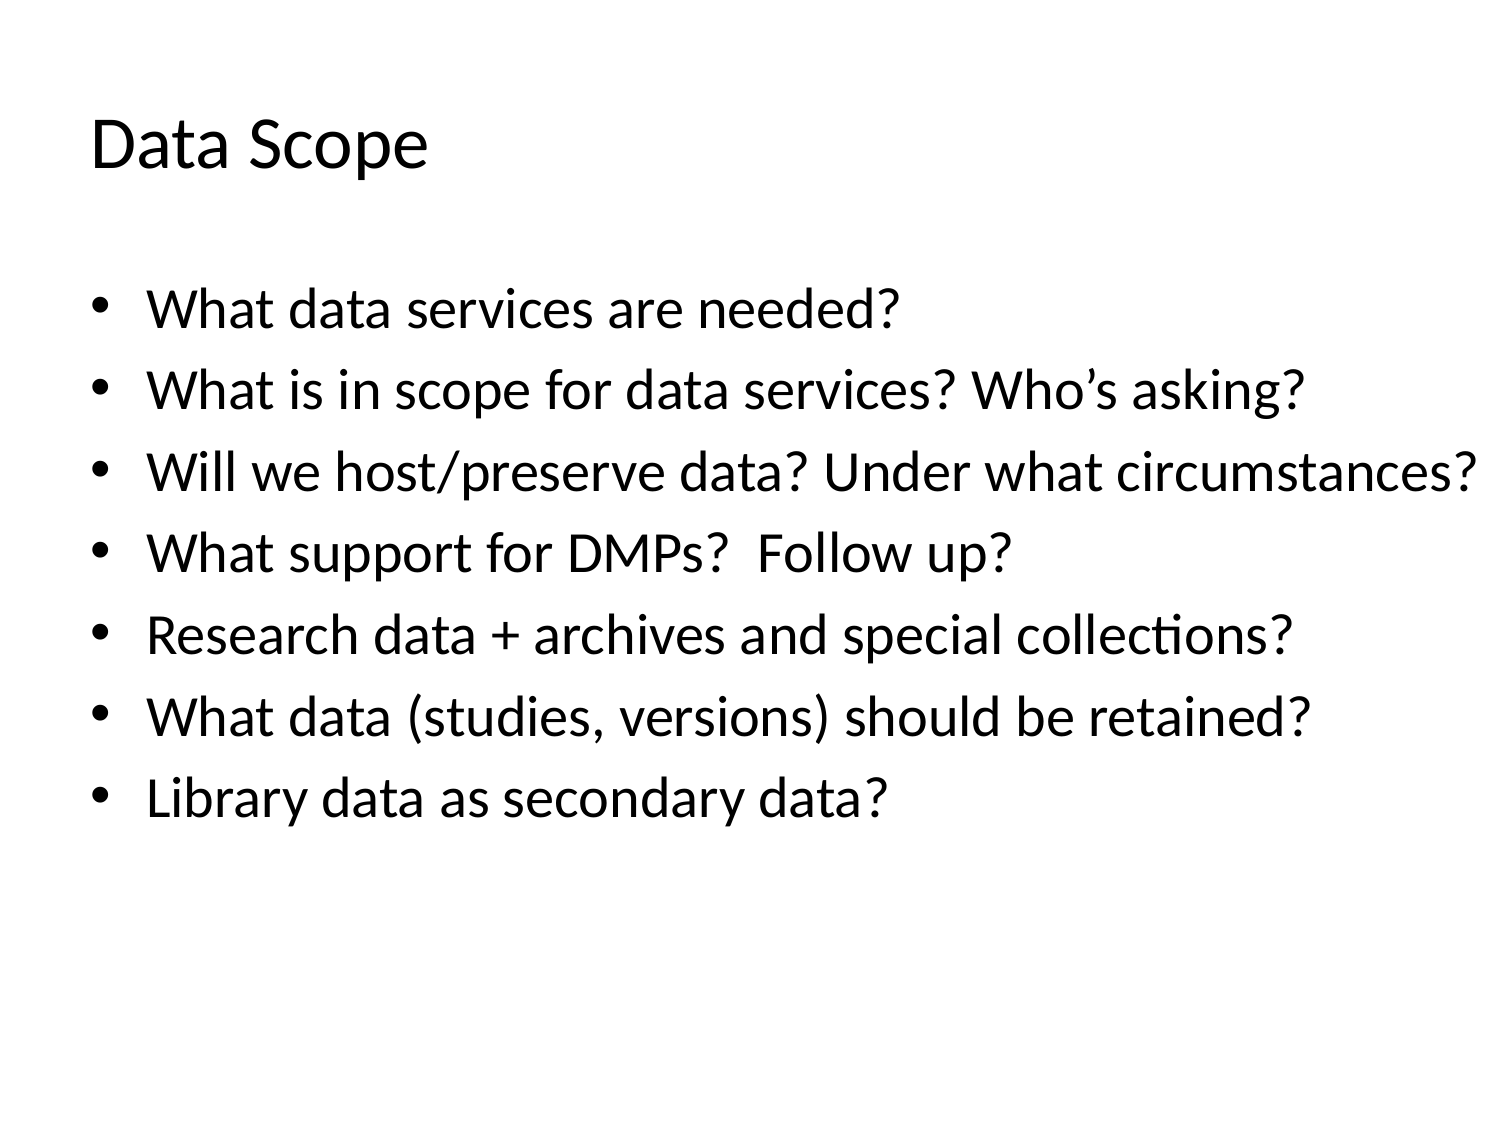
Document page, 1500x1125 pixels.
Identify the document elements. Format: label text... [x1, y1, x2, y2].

list What data services are needed? What is in scope for data services? Who’s asking? Will we host/preserve data? Under what circumstances? What support for DMPs? Follow up? Research data + archives and special collections? What data (studies, versions) should be retained? Library data as secondary data? [75, 262, 1500, 1005]
title Data Scope [75, 45, 1425, 233]
